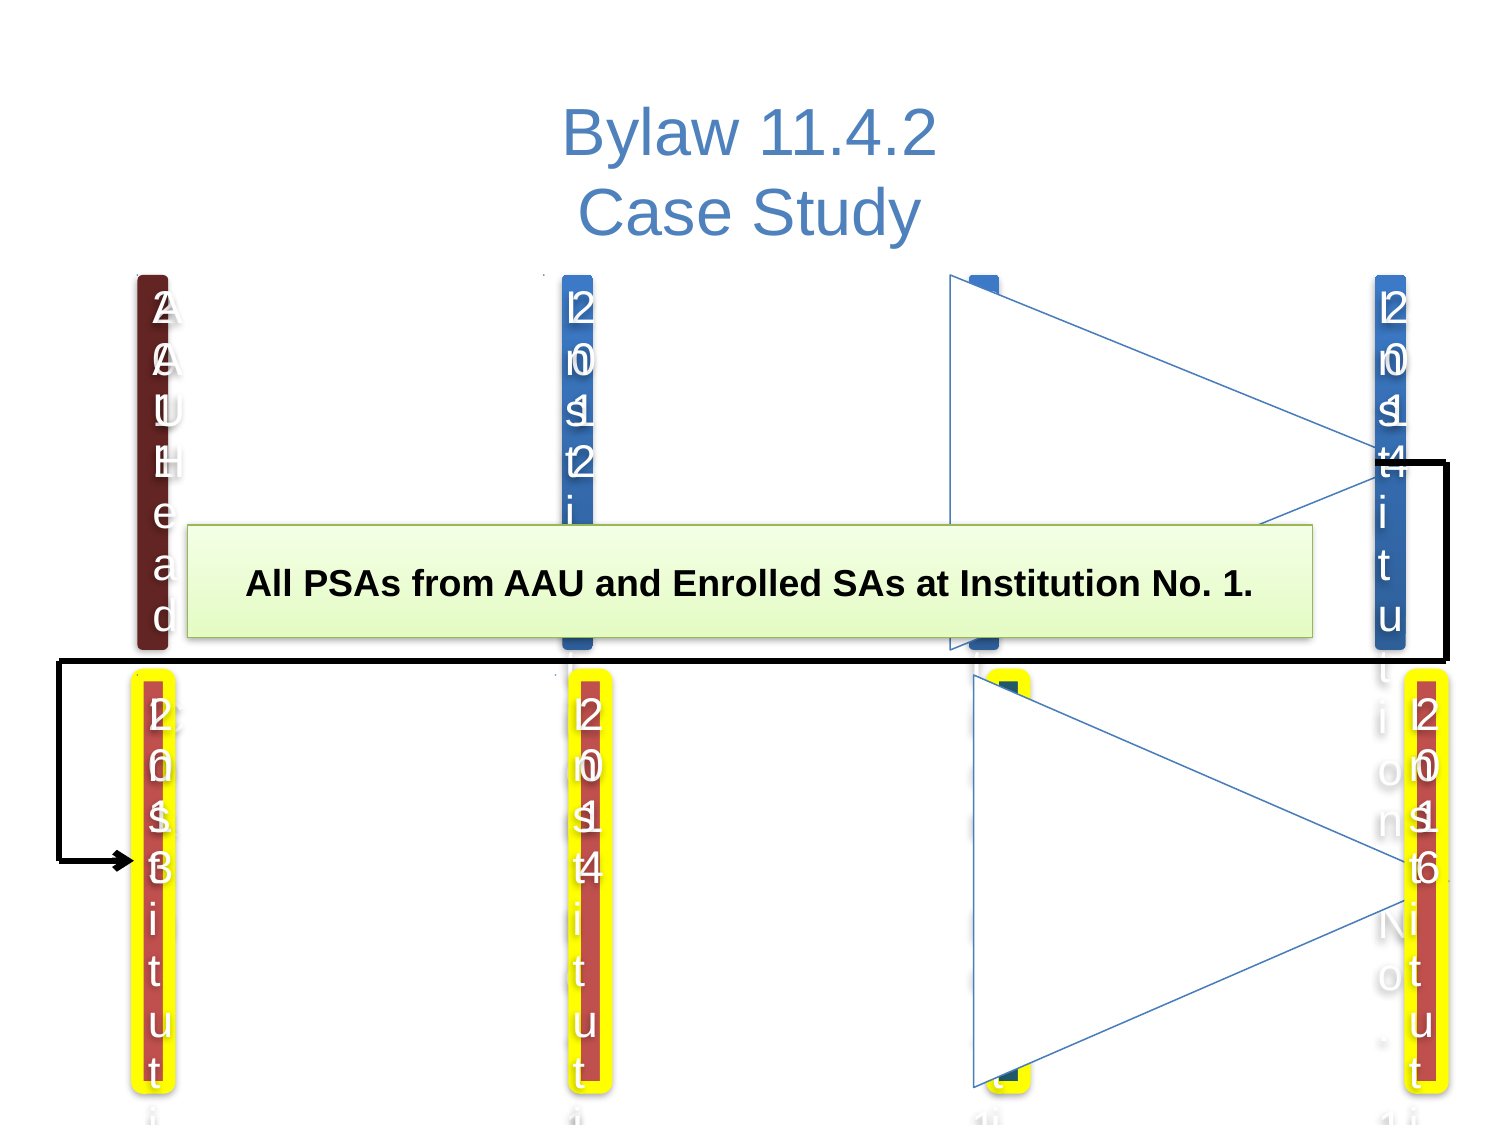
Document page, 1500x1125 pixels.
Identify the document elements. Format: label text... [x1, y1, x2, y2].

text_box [137, 869, 1411, 1088]
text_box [58, 462, 1447, 861]
title Bylaw 11.4.2 Case Study [75, 75, 1425, 263]
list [137, 274, 1376, 460]
